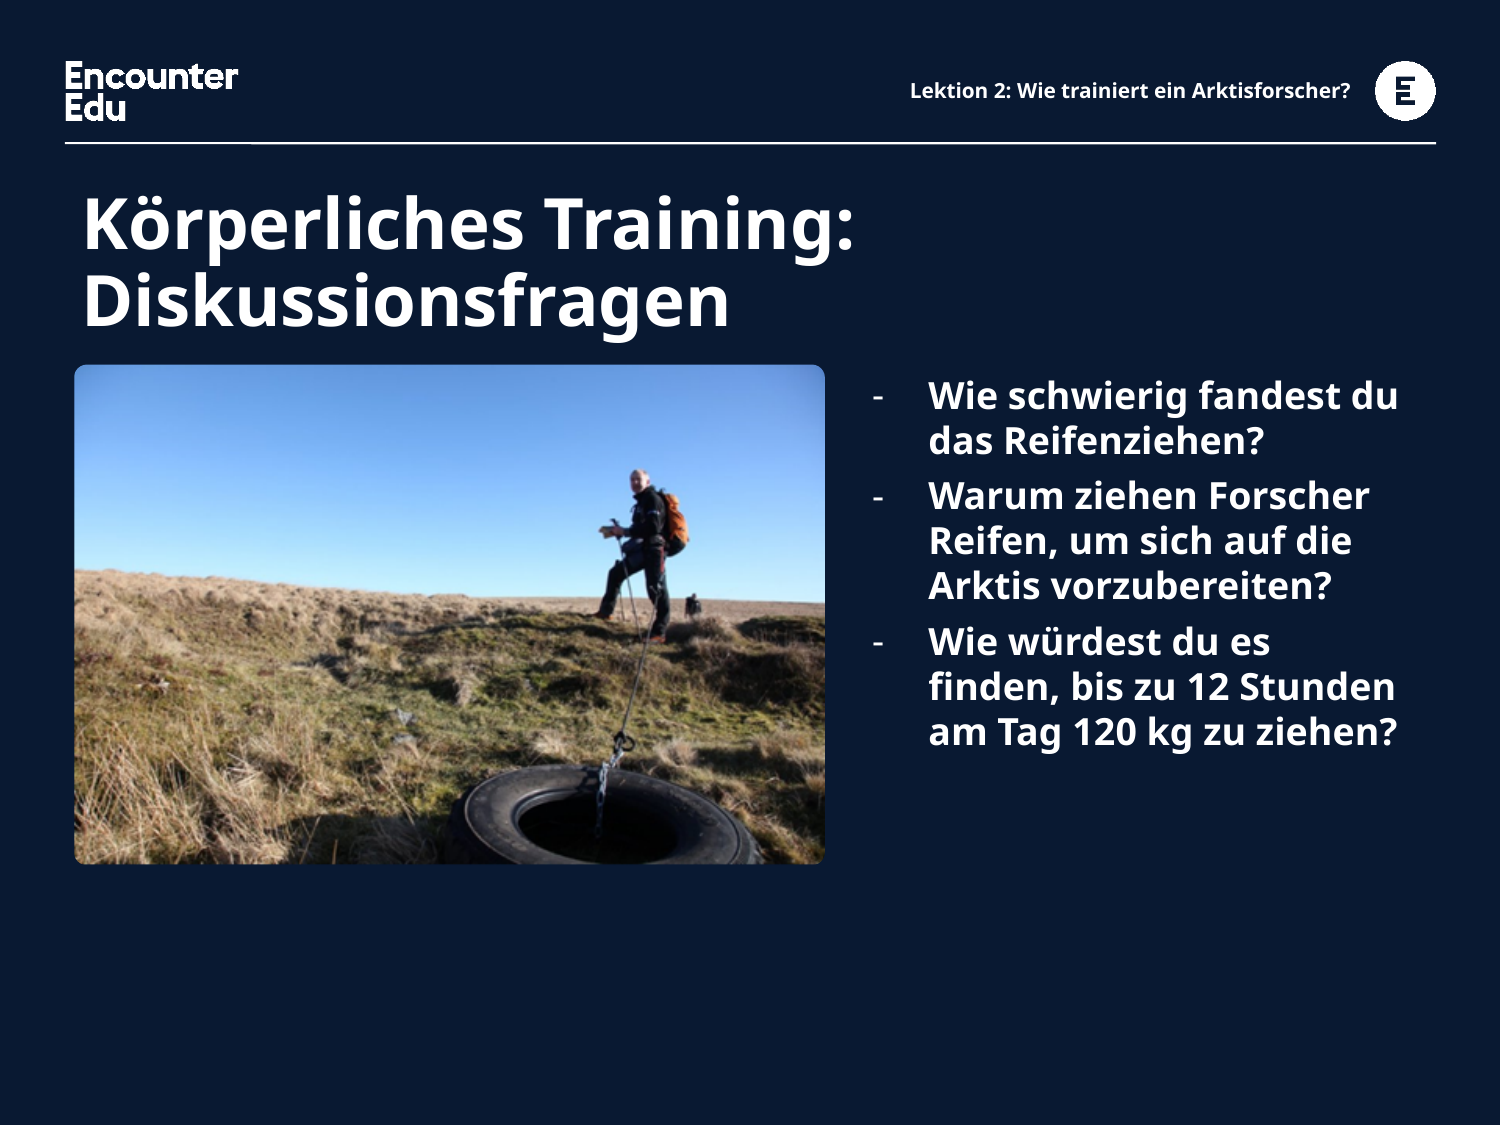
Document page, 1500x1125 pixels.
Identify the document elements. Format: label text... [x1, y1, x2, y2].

text_box Wie schwierig fandest du das Reifenziehen? Warum ziehen Forscher Reifen, um sich auf die Arktis vorzubereiten? Wie würdest du es finden, bis zu 12 Stunden am Tag 120 kg zu ziehen? [857, 364, 1427, 761]
picture [73, 364, 826, 866]
picture [61, 59, 243, 122]
title Lektion 2: Wie trainiert ein Arktisforscher? [749, 71, 1359, 113]
text_box Körperliches Training: Diskussionsfragen [74, 163, 1500, 367]
picture [1373, 59, 1437, 122]
